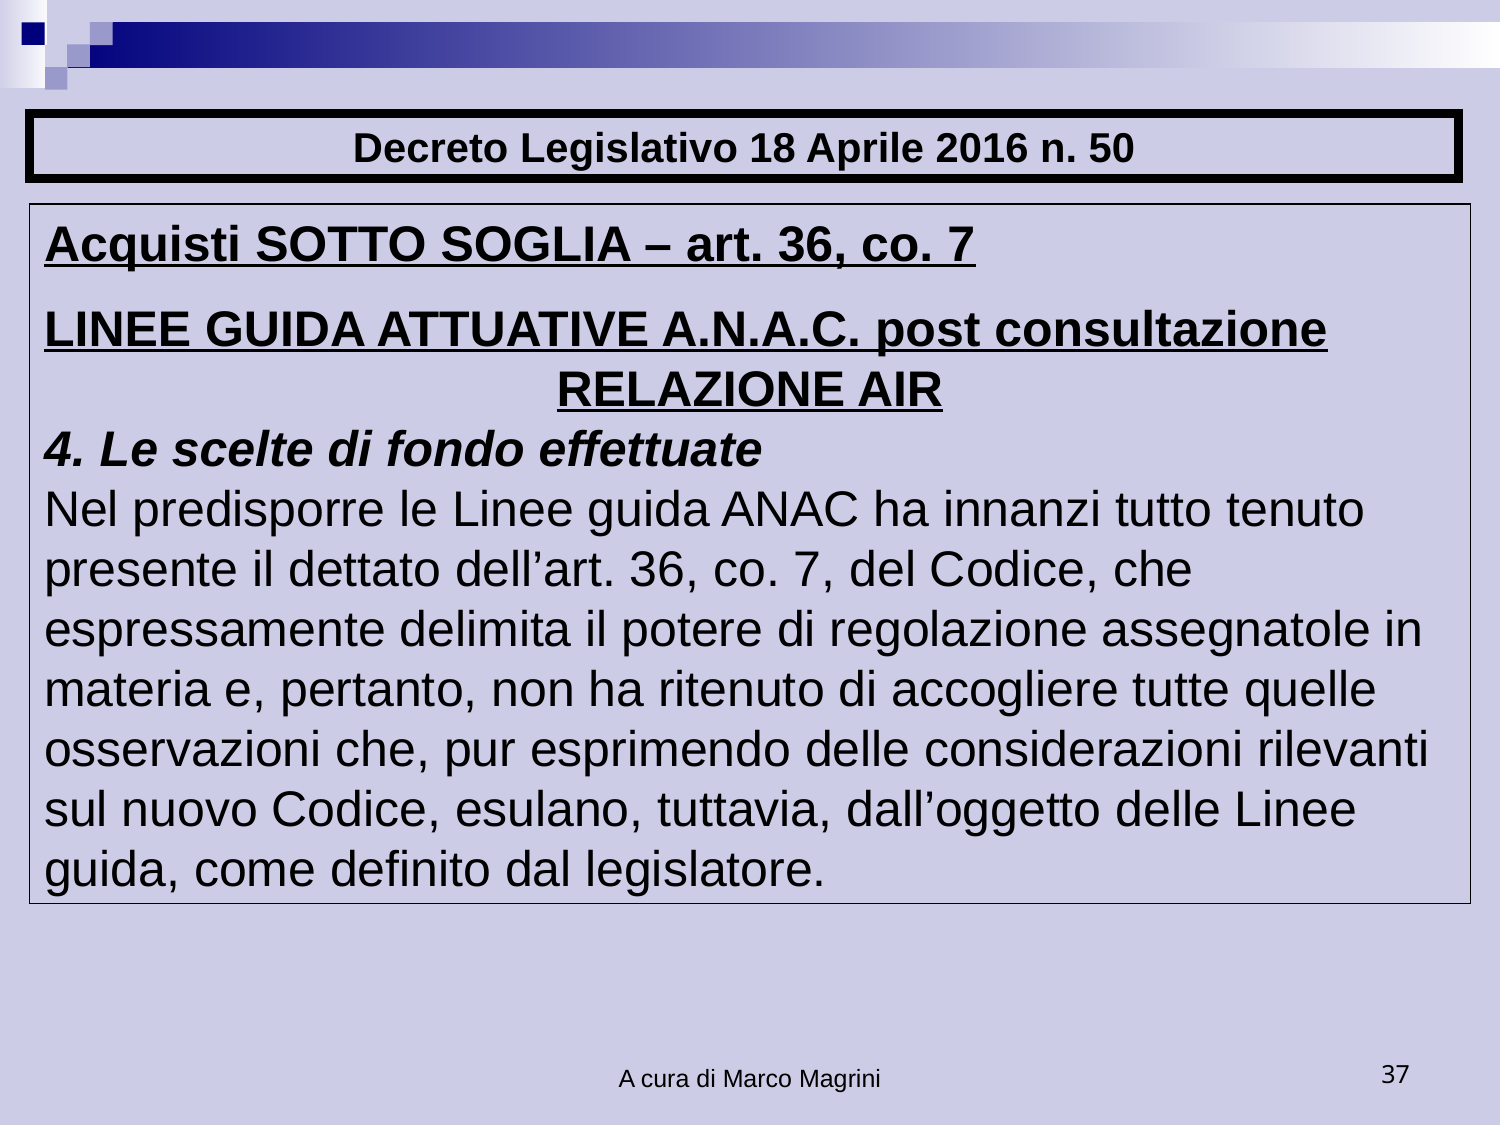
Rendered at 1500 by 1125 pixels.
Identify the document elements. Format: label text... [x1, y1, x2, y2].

slide_number 37 [1074, 1025, 1425, 1100]
footer A cura di Marco Magrini [512, 1025, 988, 1100]
text_box Decreto Legislativo 18 Aprile 2016 n. 50 [29, 113, 1459, 179]
text_box Acquisti SOTTO SOGLIA – art. 36, co. 7 LINEE GUIDA ATTUATIVE A.N.A.C. post consultazione RELAZIONE AIR 4. Le scelte di fondo effettuate Nel predisporre le Linee guida ANAC ha innanzi tutto tenuto presente il dettato dell’art. 36, co. 7, del Codice, che espressamente delimita il potere di regolazione assegnatole in materia e, pertanto, non ha ritenuto di accogliere tutte quelle osservazioni che, pur esprimendo delle considerazioni rilevanti sul nuovo Codice, esulano, tuttavia, dall’oggetto delle Linee guida, come definito dal legislatore. [29, 203, 1471, 904]
